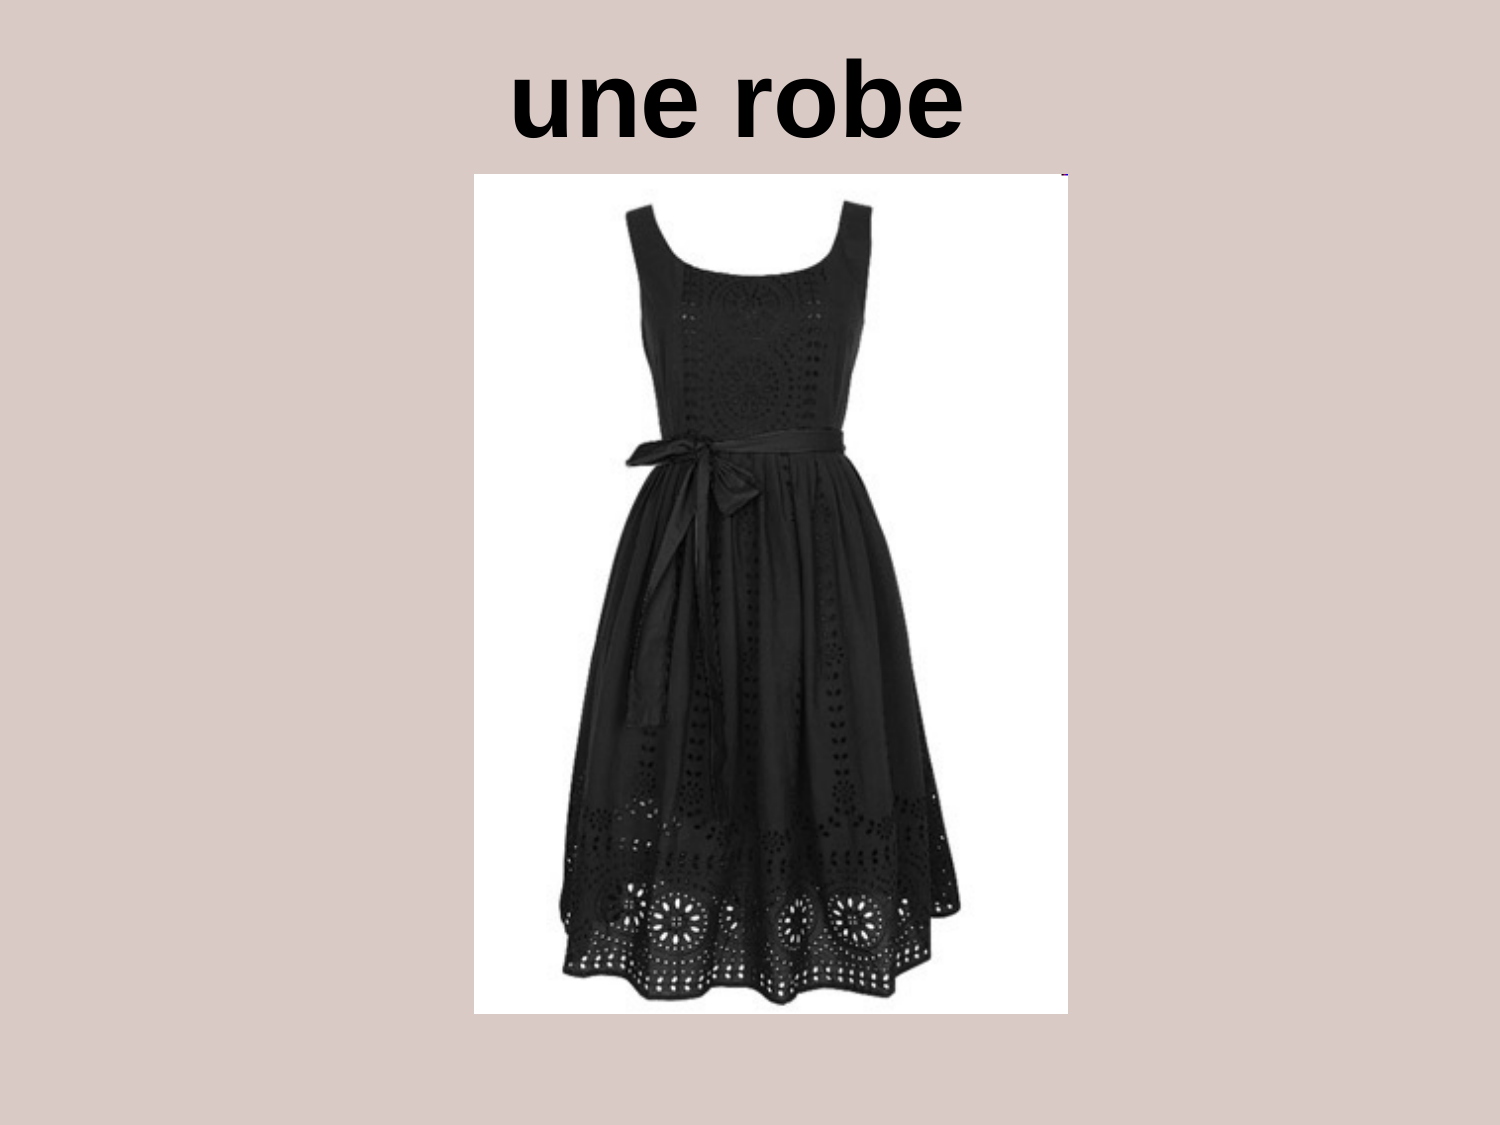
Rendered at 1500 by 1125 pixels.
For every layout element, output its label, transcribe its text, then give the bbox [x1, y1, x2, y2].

picture [474, 174, 1068, 1015]
title une robe [74, 0, 1426, 188]
